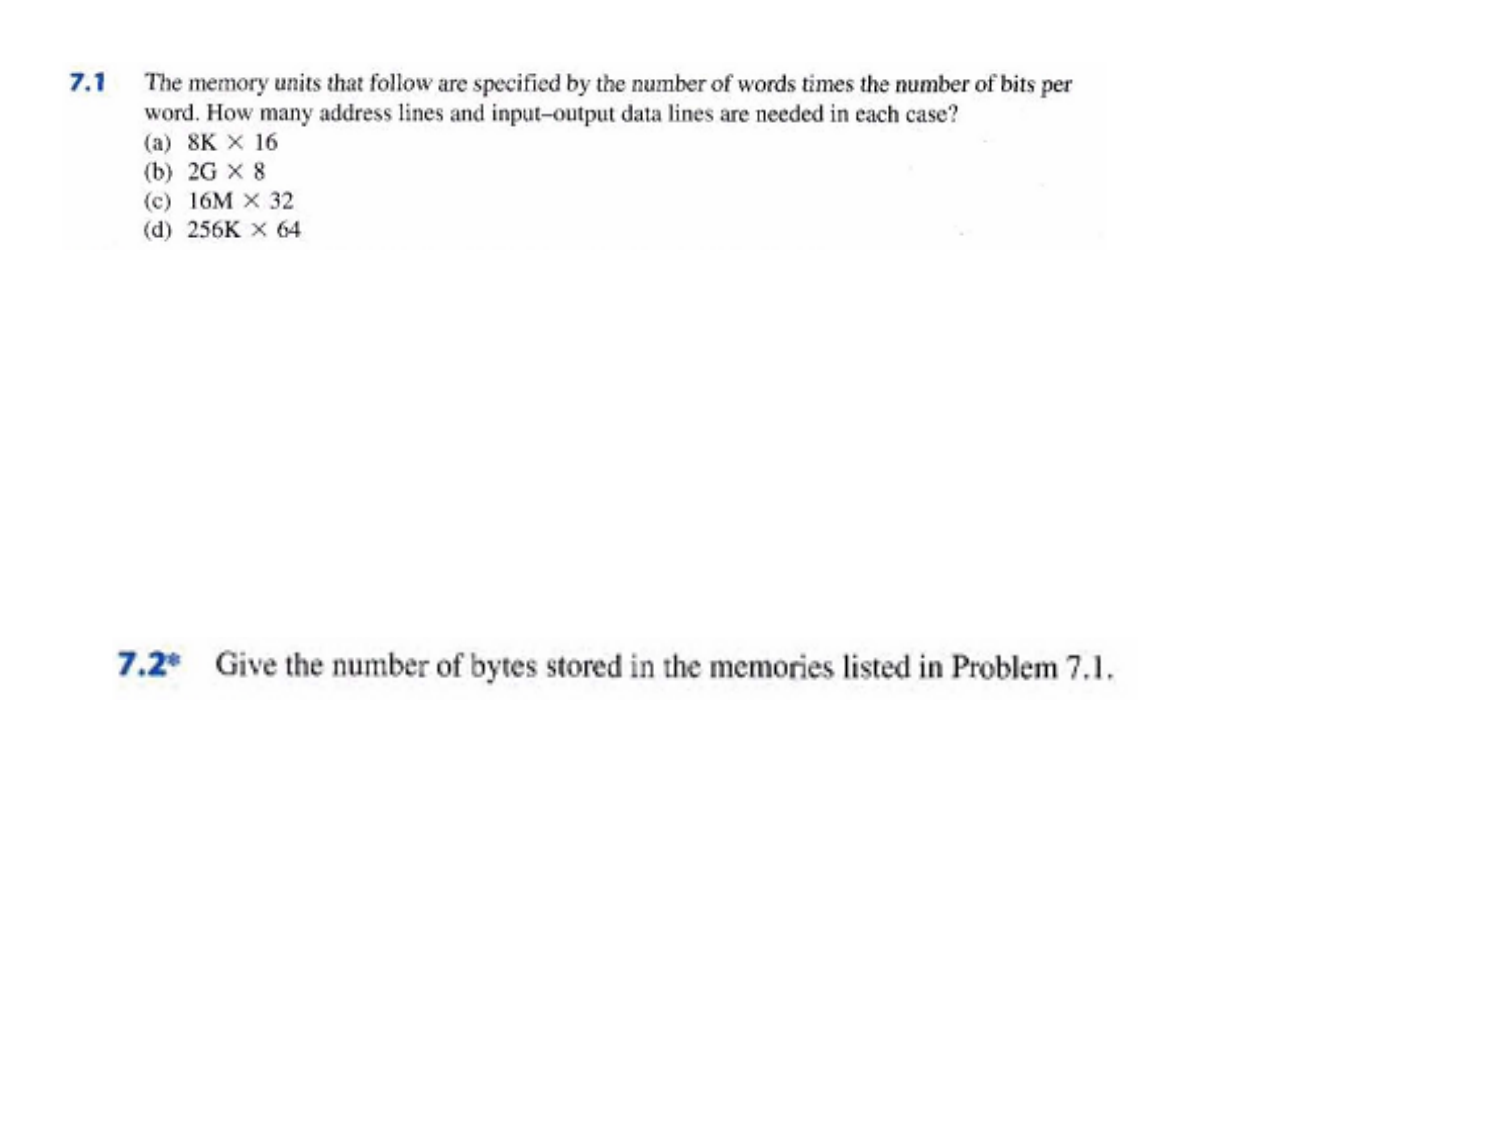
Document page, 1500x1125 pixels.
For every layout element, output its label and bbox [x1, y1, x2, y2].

picture [62, 62, 1107, 251]
picture [112, 637, 1138, 701]
